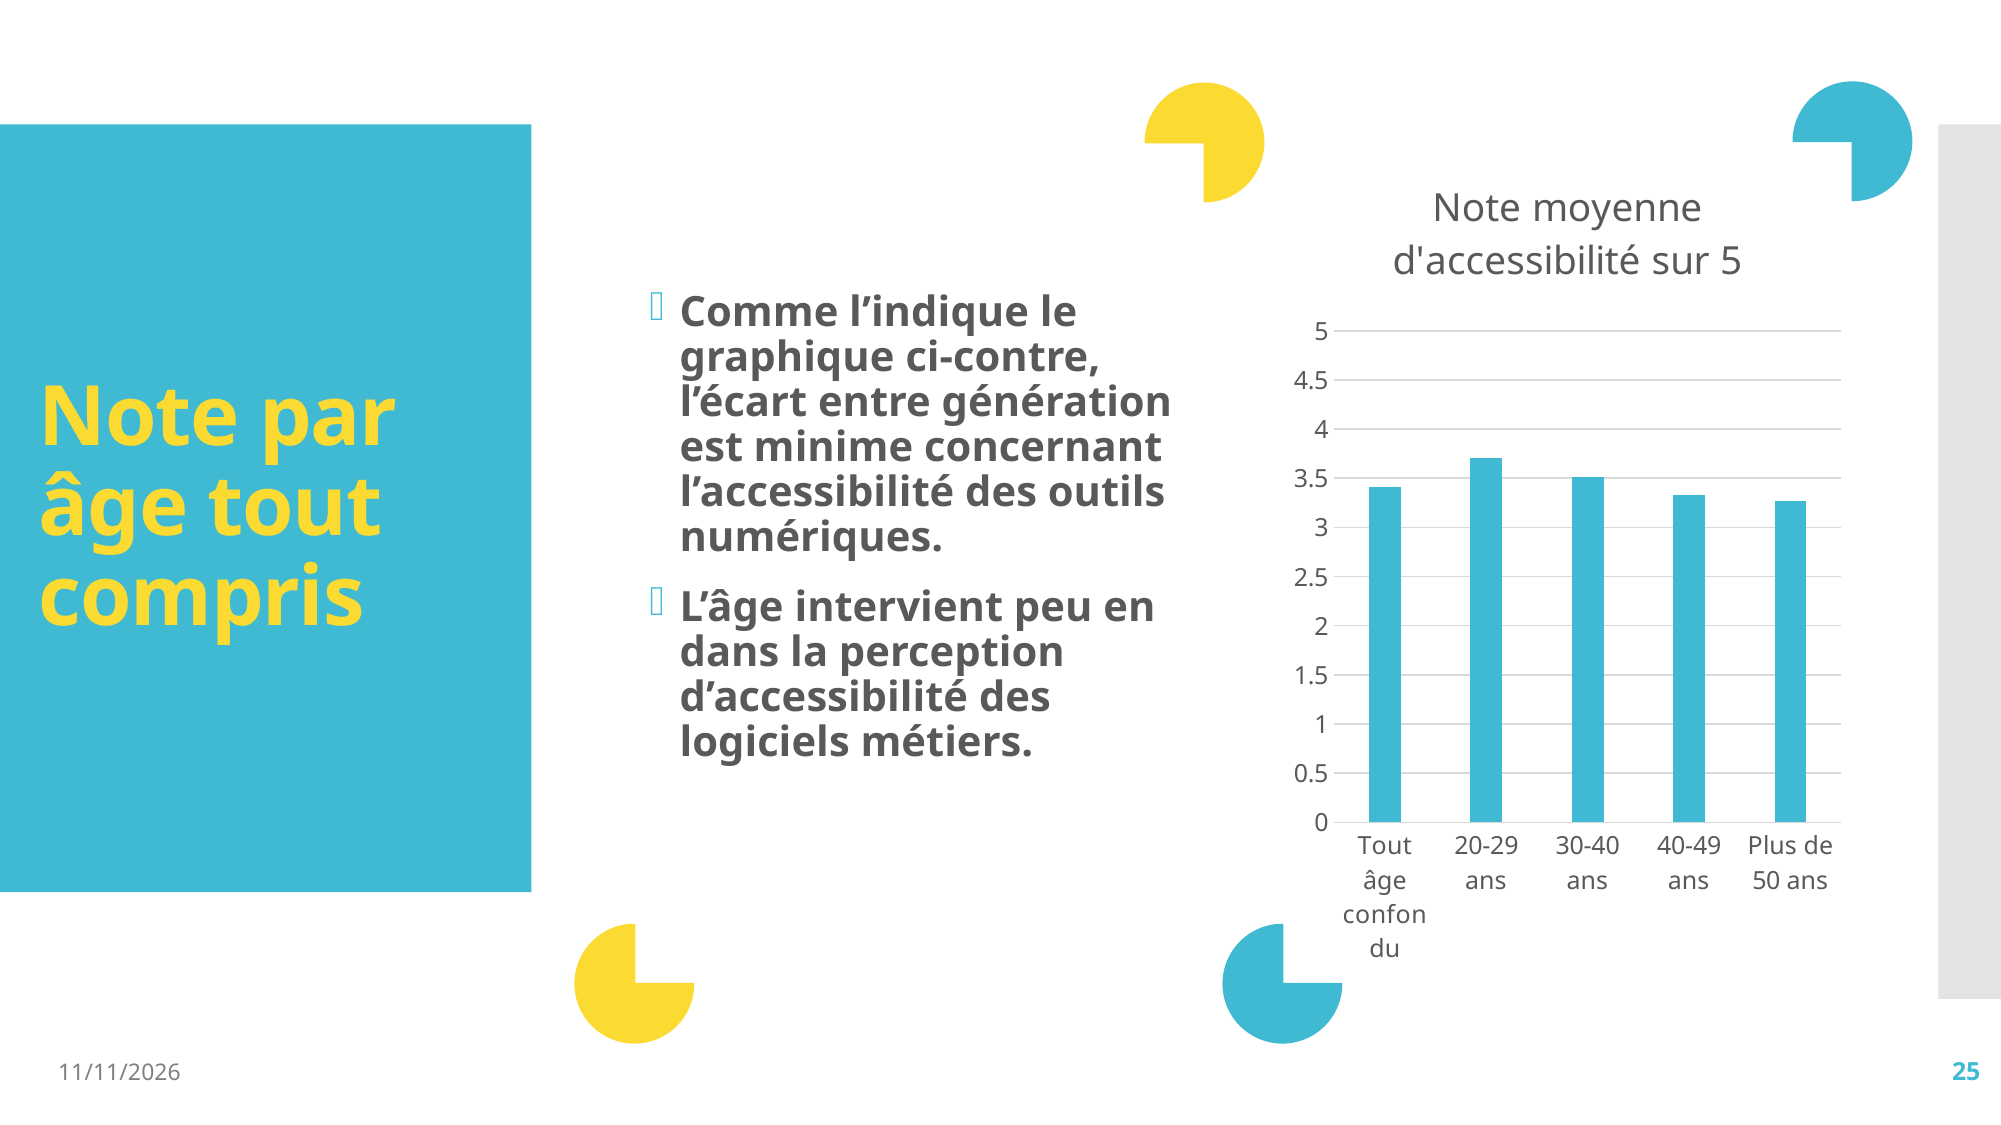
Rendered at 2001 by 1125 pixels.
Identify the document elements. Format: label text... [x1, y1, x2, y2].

list Comme l’indique le graphique ci-contre, l’écart entre génération est minime concernant l’accessibilité des outils numériques. L’âge intervient peu en dans la perception d’accessibilité des logiciels métiers. [634, 142, 1205, 983]
slide_number 25 [1744, 1042, 1996, 1103]
chart [1282, 142, 1853, 983]
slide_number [43, 1042, 493, 1103]
title Note par âge tout compris [23, 130, 508, 886]
